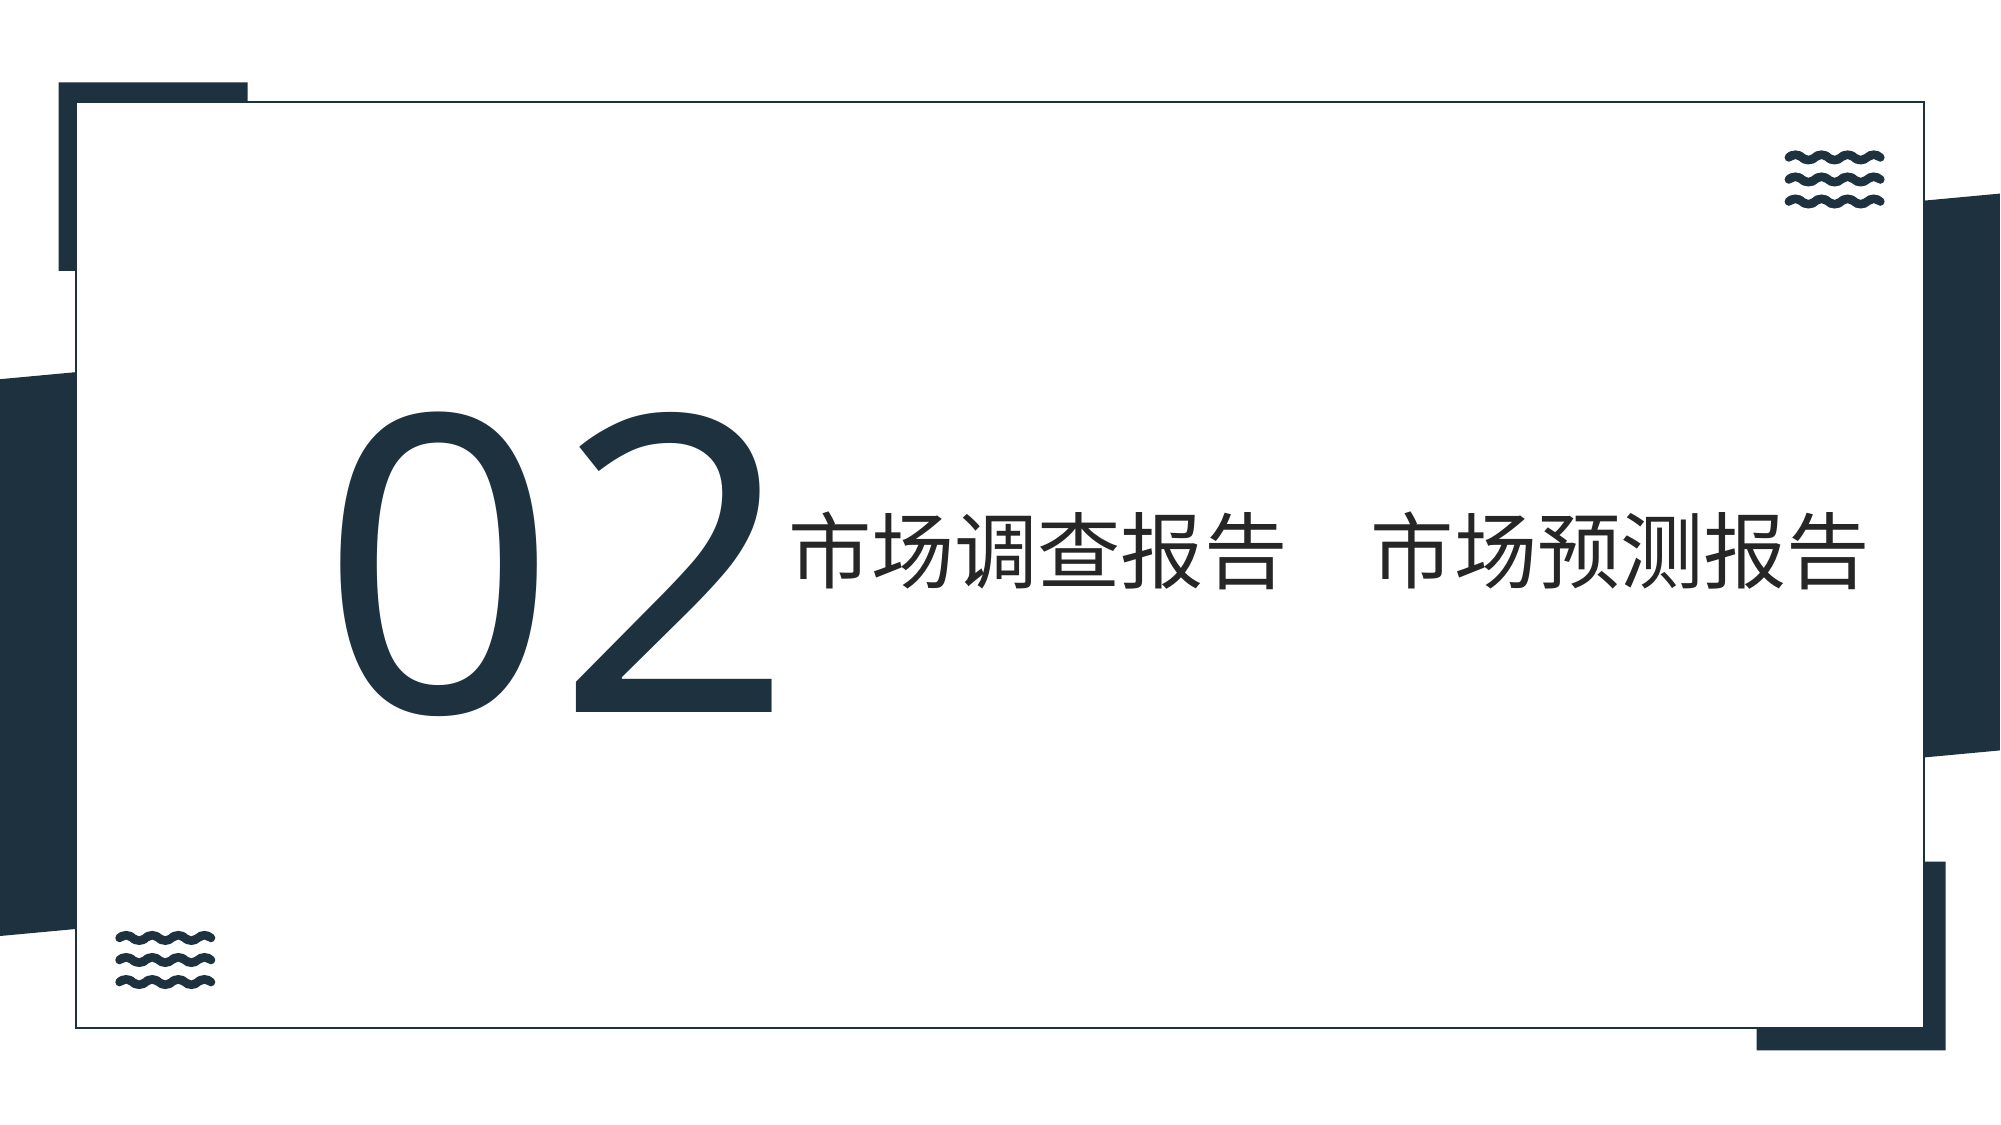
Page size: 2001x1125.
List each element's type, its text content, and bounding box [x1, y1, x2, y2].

text_box [1784, 194, 1885, 209]
text_box [0, 371, 75, 938]
text_box [115, 952, 216, 968]
text_box 市场调查报告 市场预测报告 [773, 491, 1925, 606]
text_box [75, 101, 1925, 1029]
text_box [1925, 192, 2000, 759]
text_box 02 [216, 290, 898, 803]
text_box [115, 975, 216, 990]
text_box [1784, 172, 1885, 187]
text_box [58, 81, 249, 272]
text_box [115, 930, 216, 946]
text_box [1756, 861, 1947, 1051]
text_box [1784, 150, 1885, 165]
